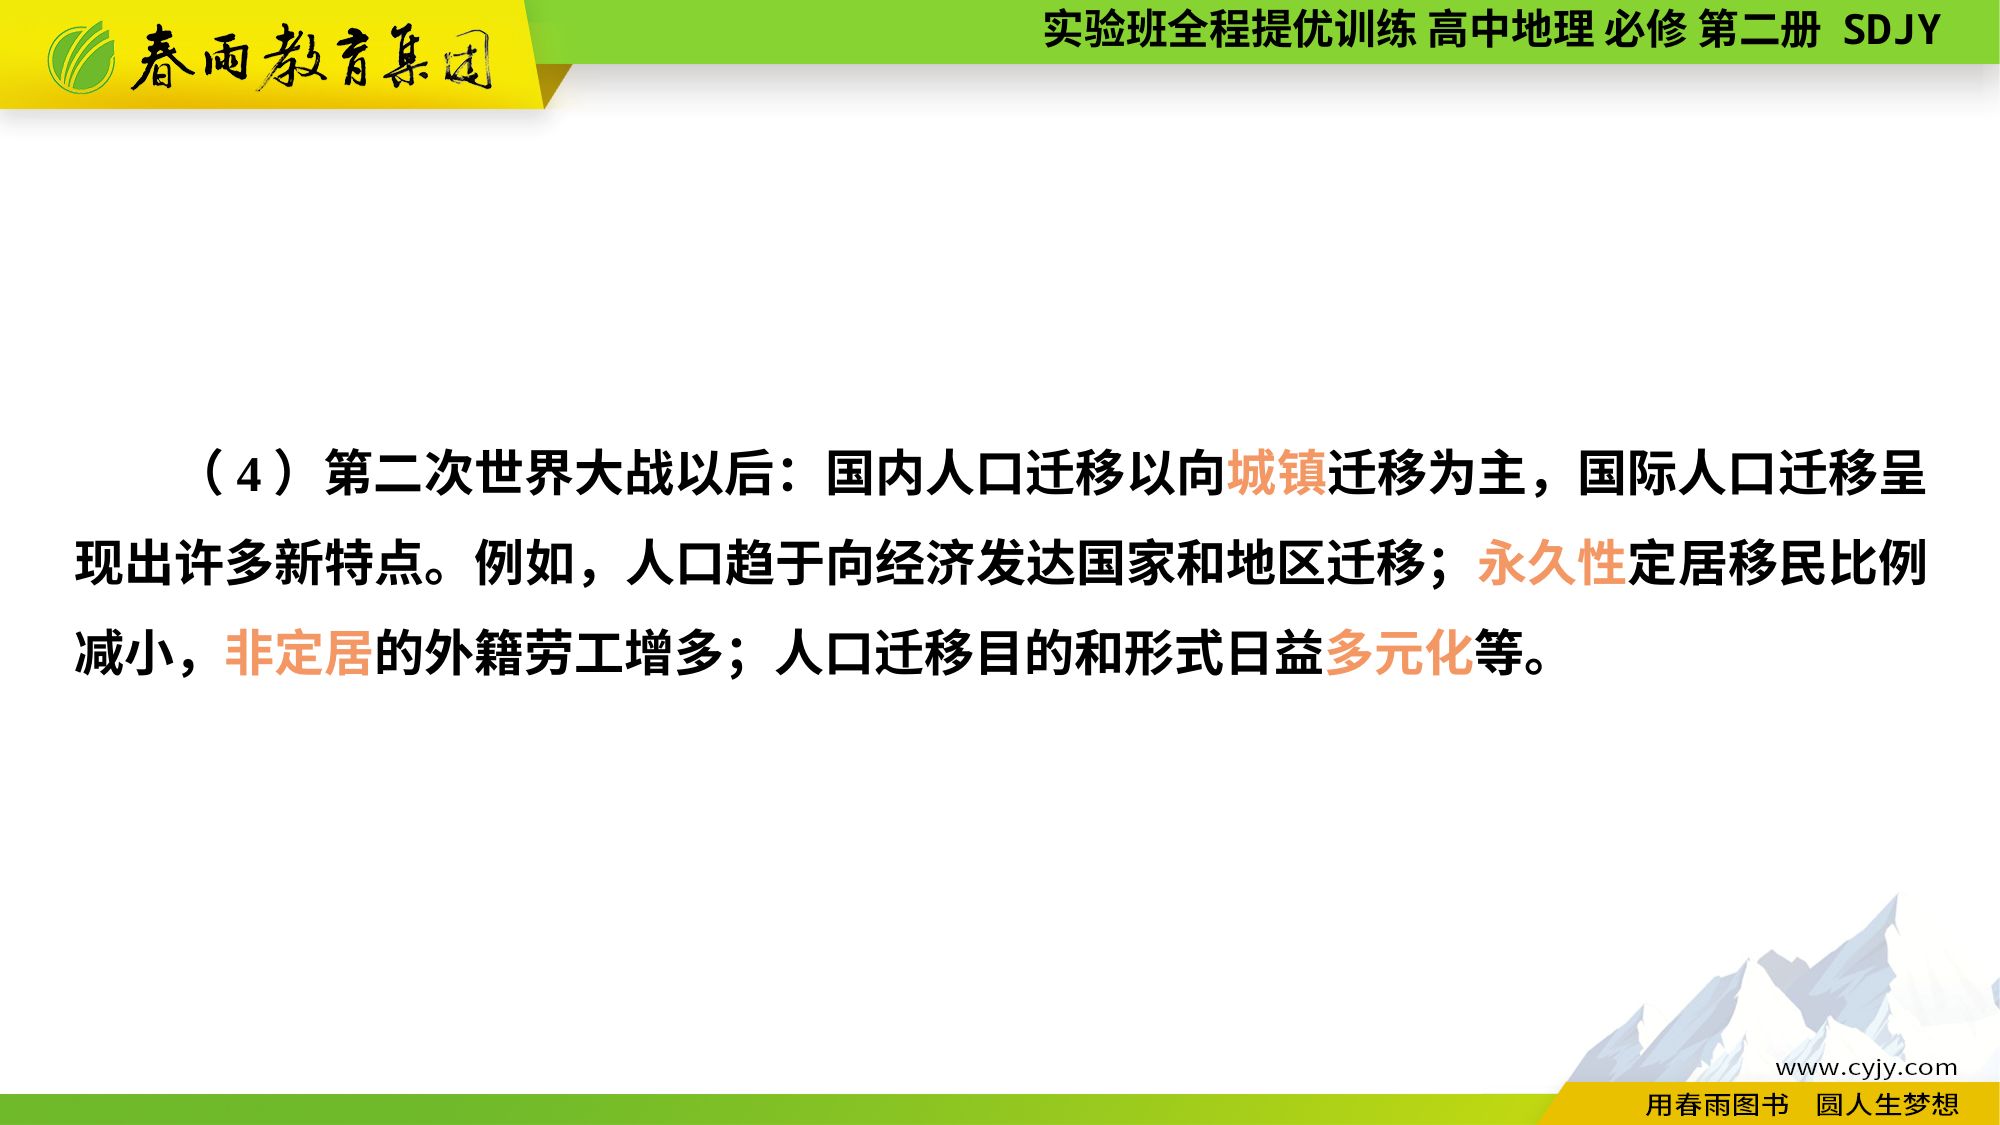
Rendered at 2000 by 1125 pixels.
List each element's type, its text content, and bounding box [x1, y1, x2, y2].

picture [0, 0, 2000, 1125]
list （4）第二次世界大战以后：国内人口迁移以向城镇迁移为主，国际人口迁移呈现出许多新特点。例如，人口趋于向经济发达国家和地区迁移；永久性定居移民比例减小，非定居的外籍劳工增多；人口迁移目的和形式日益多元化等。 [59, 404, 1944, 681]
